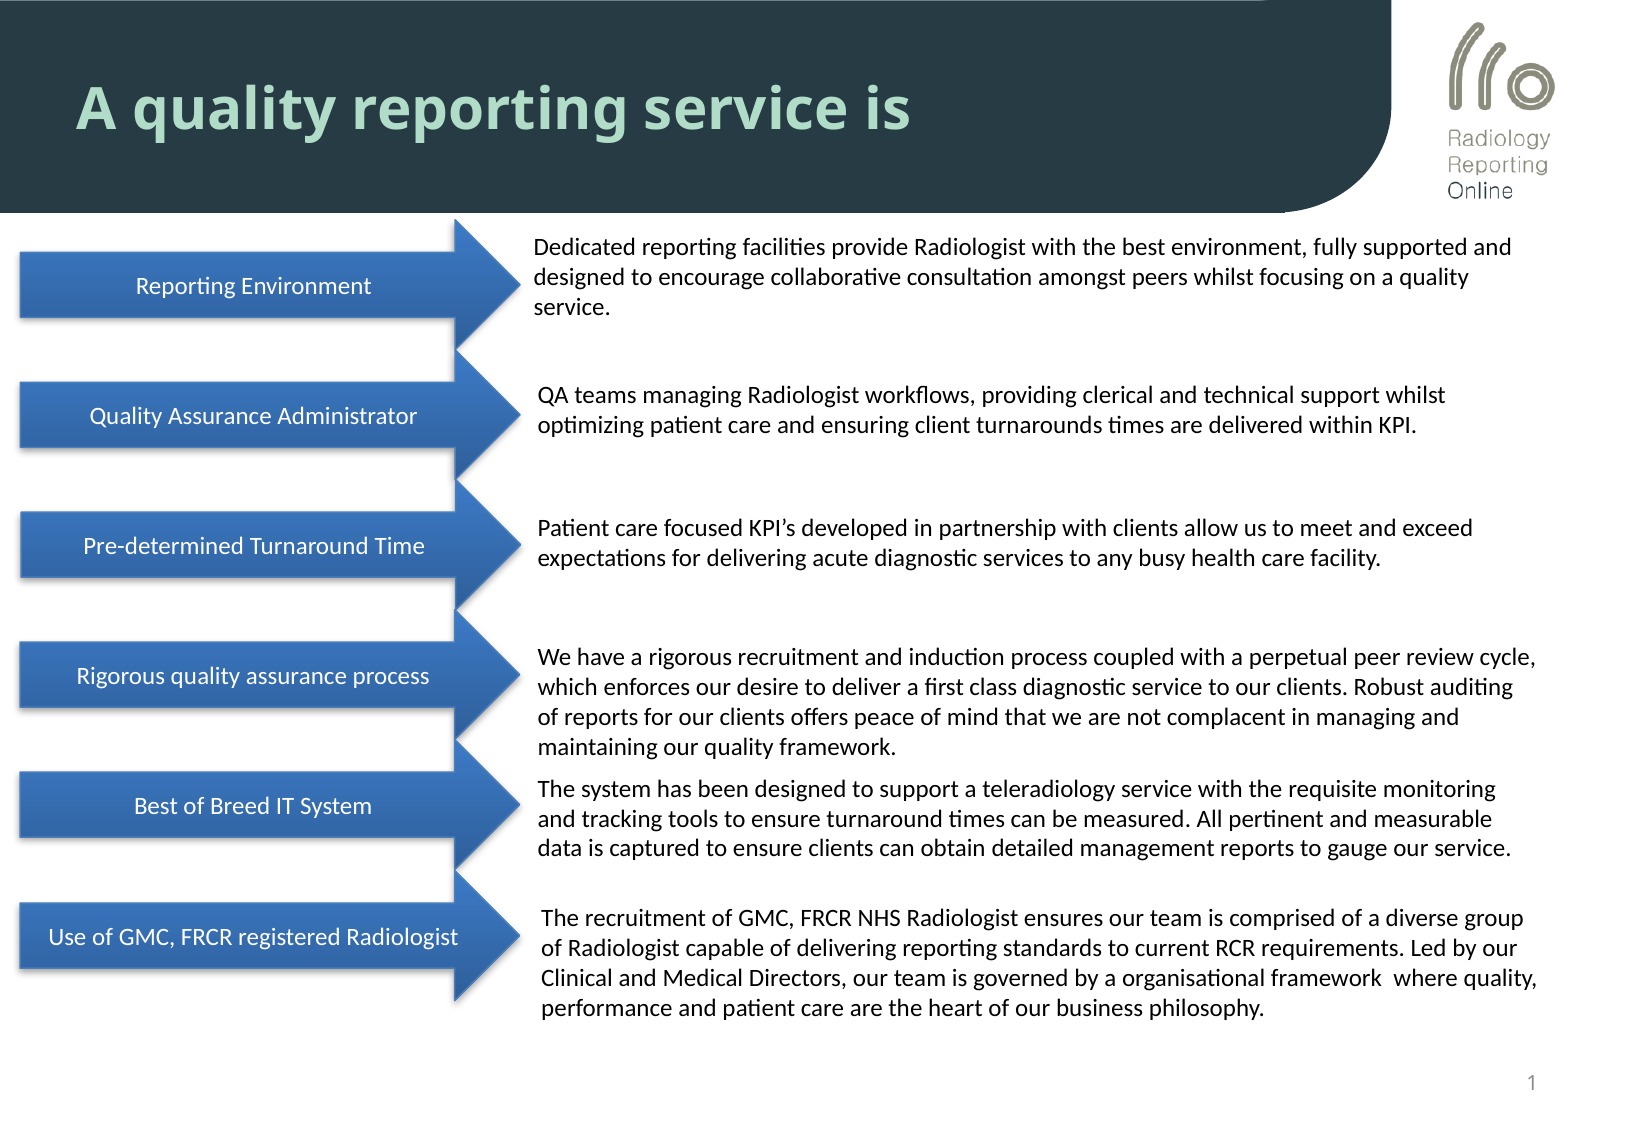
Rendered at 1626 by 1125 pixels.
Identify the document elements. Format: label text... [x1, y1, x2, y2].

text_box QA teams managing Radiologist workflows, providing clerical and technical support whilst optimizing patient care and ensuring client turnarounds times are delivered within KPI. [522, 371, 1556, 447]
text_box Rigorous quality assurance process [19, 608, 521, 739]
picture [1426, 0, 1576, 220]
slide_number 0 [1228, 1062, 1554, 1105]
text_box The system has been designed to support a teleradiology service with the requisite monitoring and tracking tools to ensure turnaround times can be measured. All pertinent and measurable data is captured to ensure clients can obtain detailed management reports to gauge our service. [522, 764, 1556, 870]
title A quality reporting service is [76, 47, 1554, 166]
text_box The recruitment of GMC, FRCR NHS Radiologist ensures our team is comprised of a diverse group of Radiologist capable of delivering reporting standards to current RCR requirements. Led by our Clinical and Medical Directors, our team is governed by a organisational framework where quality, performance and patient care are the heart of our business philosophy. [526, 894, 1559, 1030]
text_box Best of Breed IT System [19, 738, 521, 870]
text_box Use of GMC, FRCR registered Radiologist [19, 869, 521, 1002]
text_box Patient care focused KPI’s developed in partnership with clients allow us to meet and exceed expectations for delivering acute diagnostic services to any busy health care facility. [522, 504, 1556, 580]
text_box Reporting Environment [19, 219, 518, 349]
text_box Dedicated reporting facilities provide Radiologist with the best environment, fully supported and designed to encourage collaborative consultation amongst peers whilst focusing on a quality service. [518, 223, 1552, 328]
text_box Quality Assurance Administrator [19, 349, 521, 479]
text_box We have a rigorous recruitment and induction process coupled with a perpetual peer review cycle, which enforces our desire to deliver a first class diagnostic service to our clients. Robust auditing of reports for our clients offers peace of mind that we are not complacent in managing and maintaining our quality framework. [522, 633, 1556, 764]
text_box Pre-determined Turnaround Time [20, 479, 522, 610]
